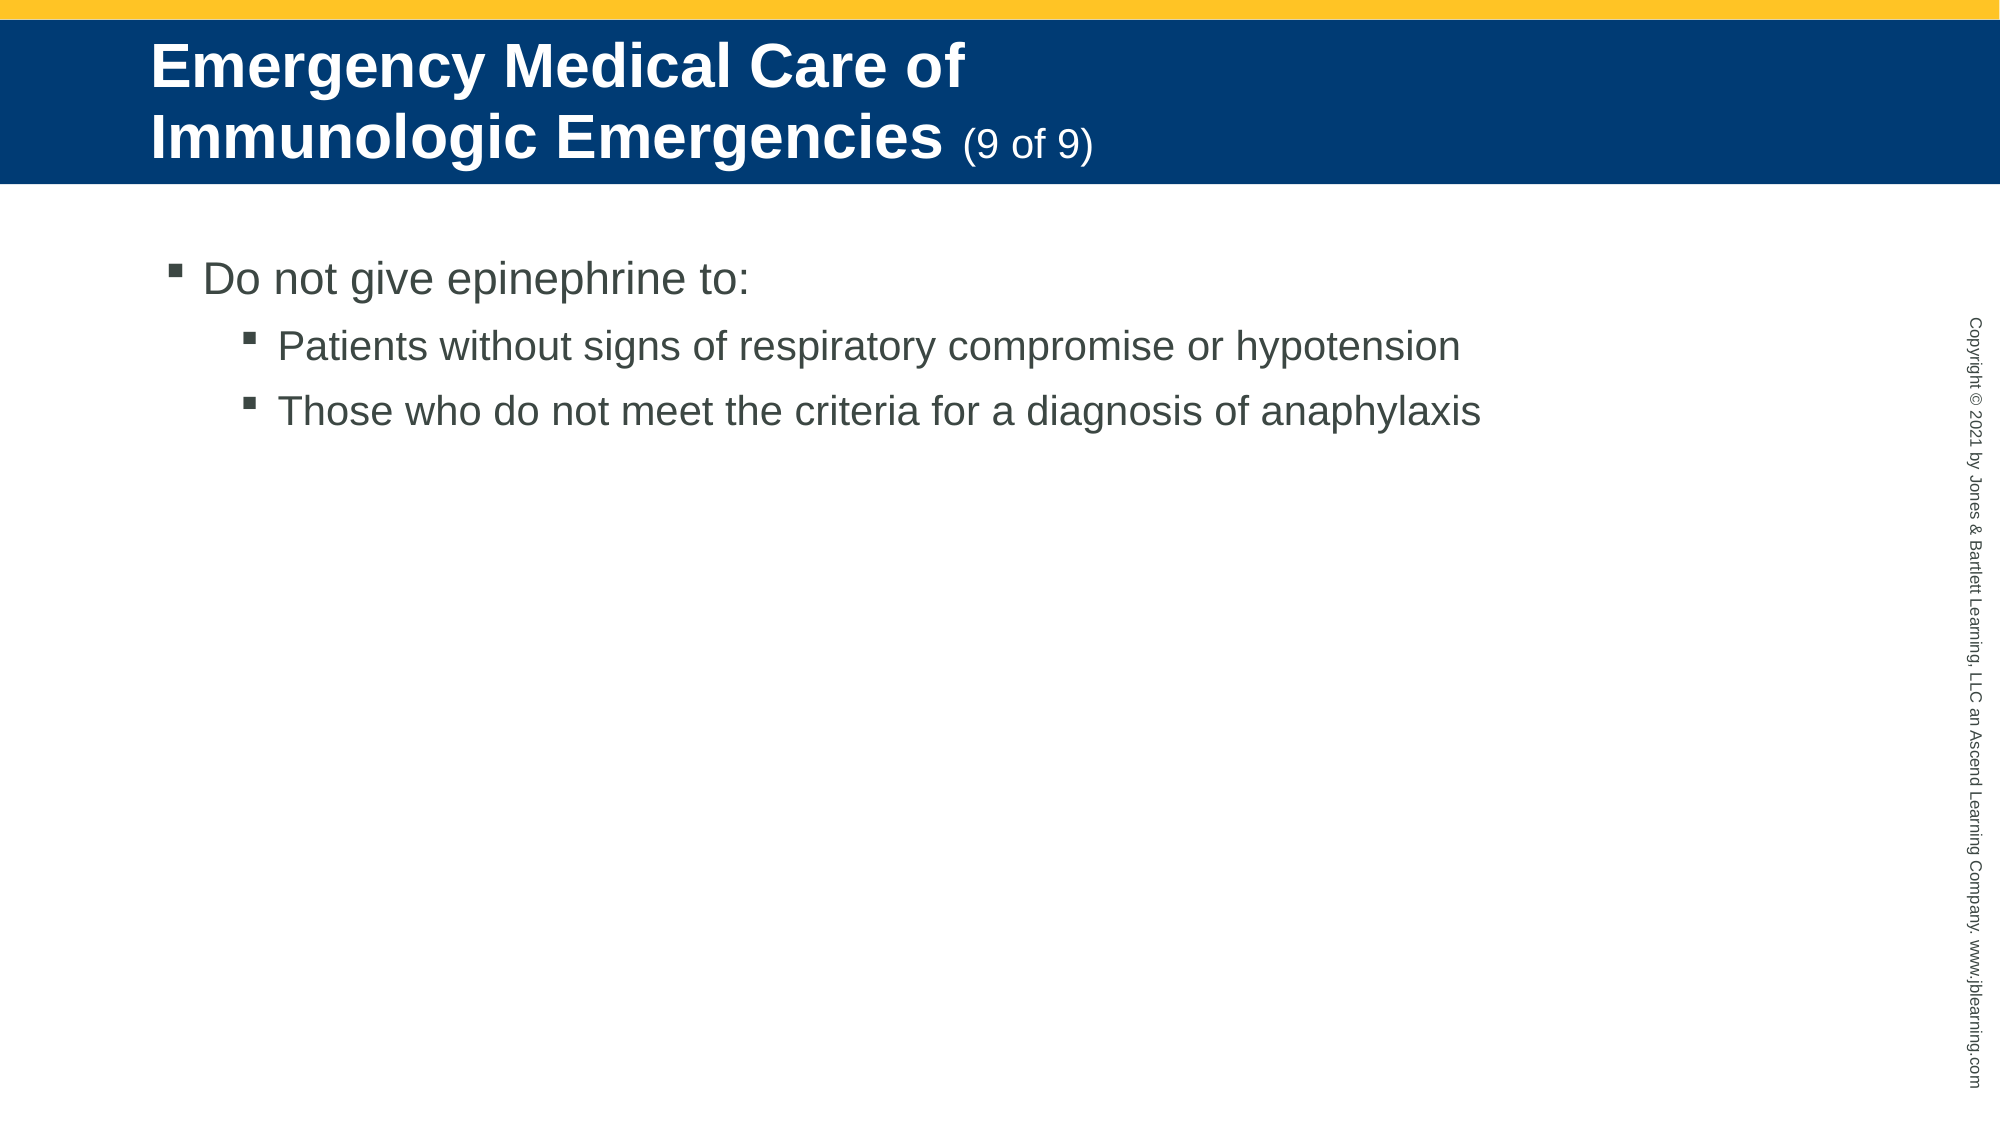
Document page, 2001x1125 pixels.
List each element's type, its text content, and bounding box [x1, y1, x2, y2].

list Do not give epinephrine to: Patients without signs of respiratory compromise or hypotension Those who do not meet the criteria for a diagnosis of anaphylaxis [150, 241, 1850, 980]
title Emergency Medical Care of Immunologic Emergencies (9 of 9) [0, 19, 2000, 185]
